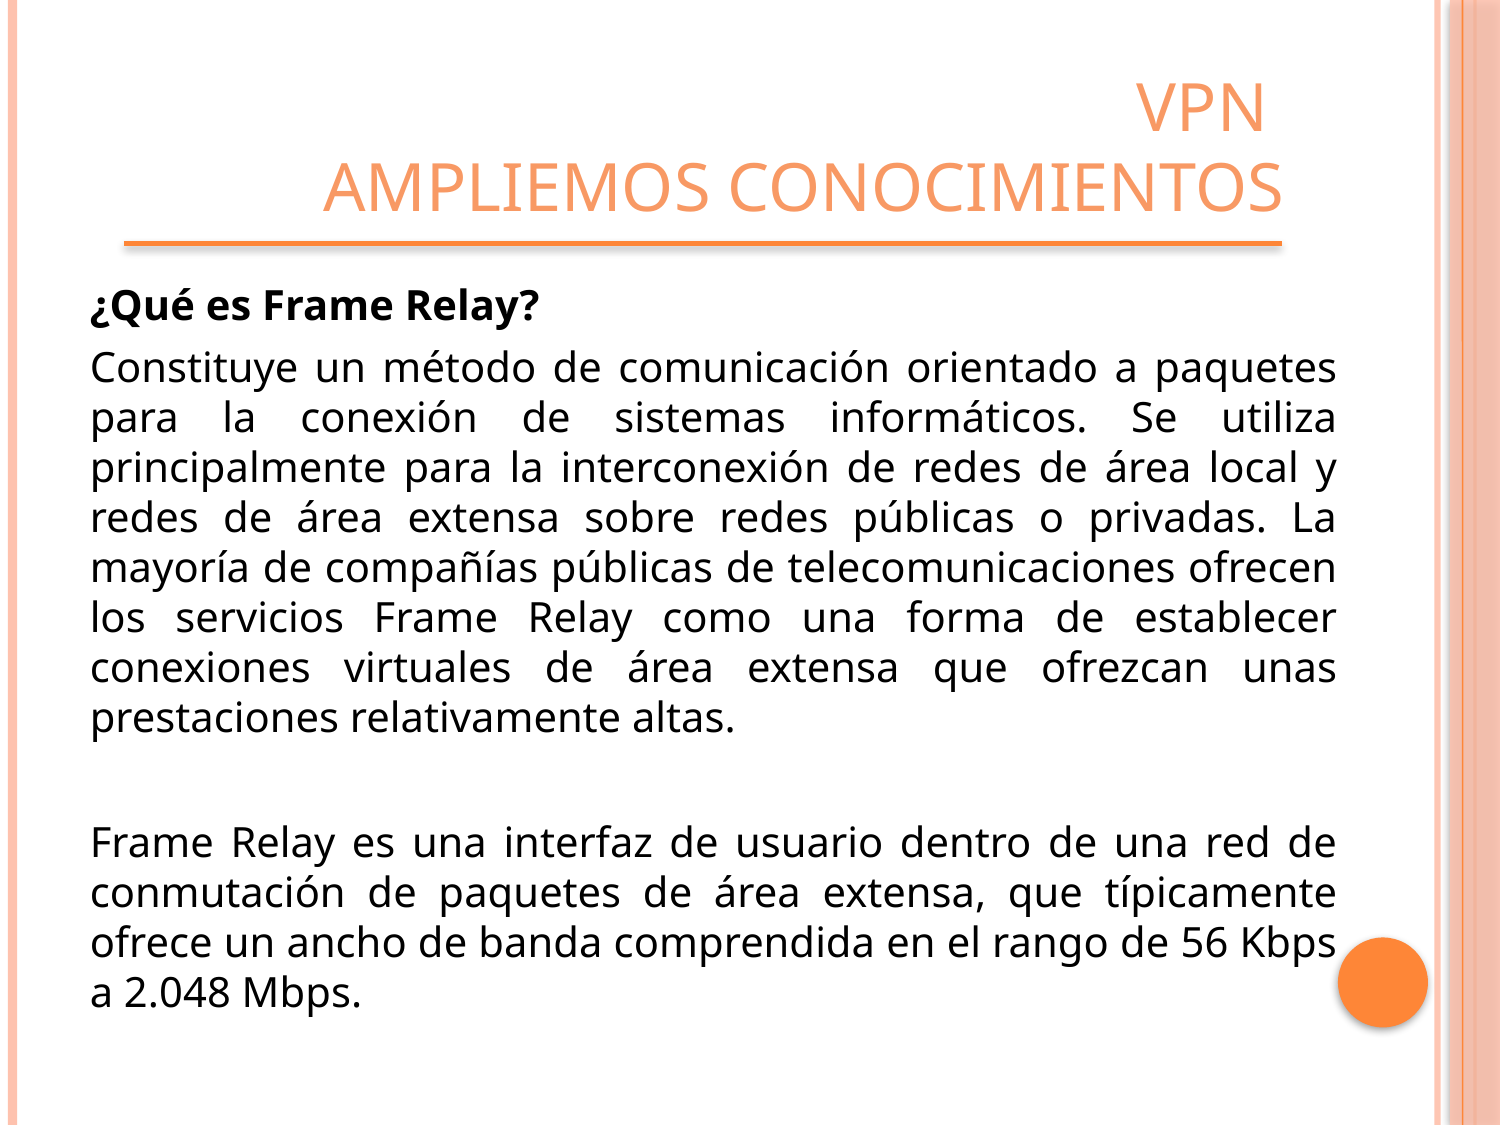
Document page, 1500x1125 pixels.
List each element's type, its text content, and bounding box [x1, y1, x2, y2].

title VPN AMPLIEMOS CONOCIMIENTOS [75, 45, 1300, 233]
list ¿Qué es Frame Relay? Constituye un método de comunicación orientado a paquetes para la conexión de sistemas informáticos. Se utiliza principalmente para la interconexión de redes de área local y redes de área extensa sobre redes públicas o privadas. La mayoría de compañías públicas de telecomunicaciones ofrecen los servicios Frame Relay como una forma de establecer conexiones virtuales de área extensa que ofrezcan unas prestaciones relativamente altas. Frame Relay es una interfaz de usuario dentro de una red de conmutación de paquetes de área extensa, que típicamente ofrece un ancho de banda comprendida en el rango de 56 Kbps a 2.048 Mbps. [75, 270, 1353, 1024]
